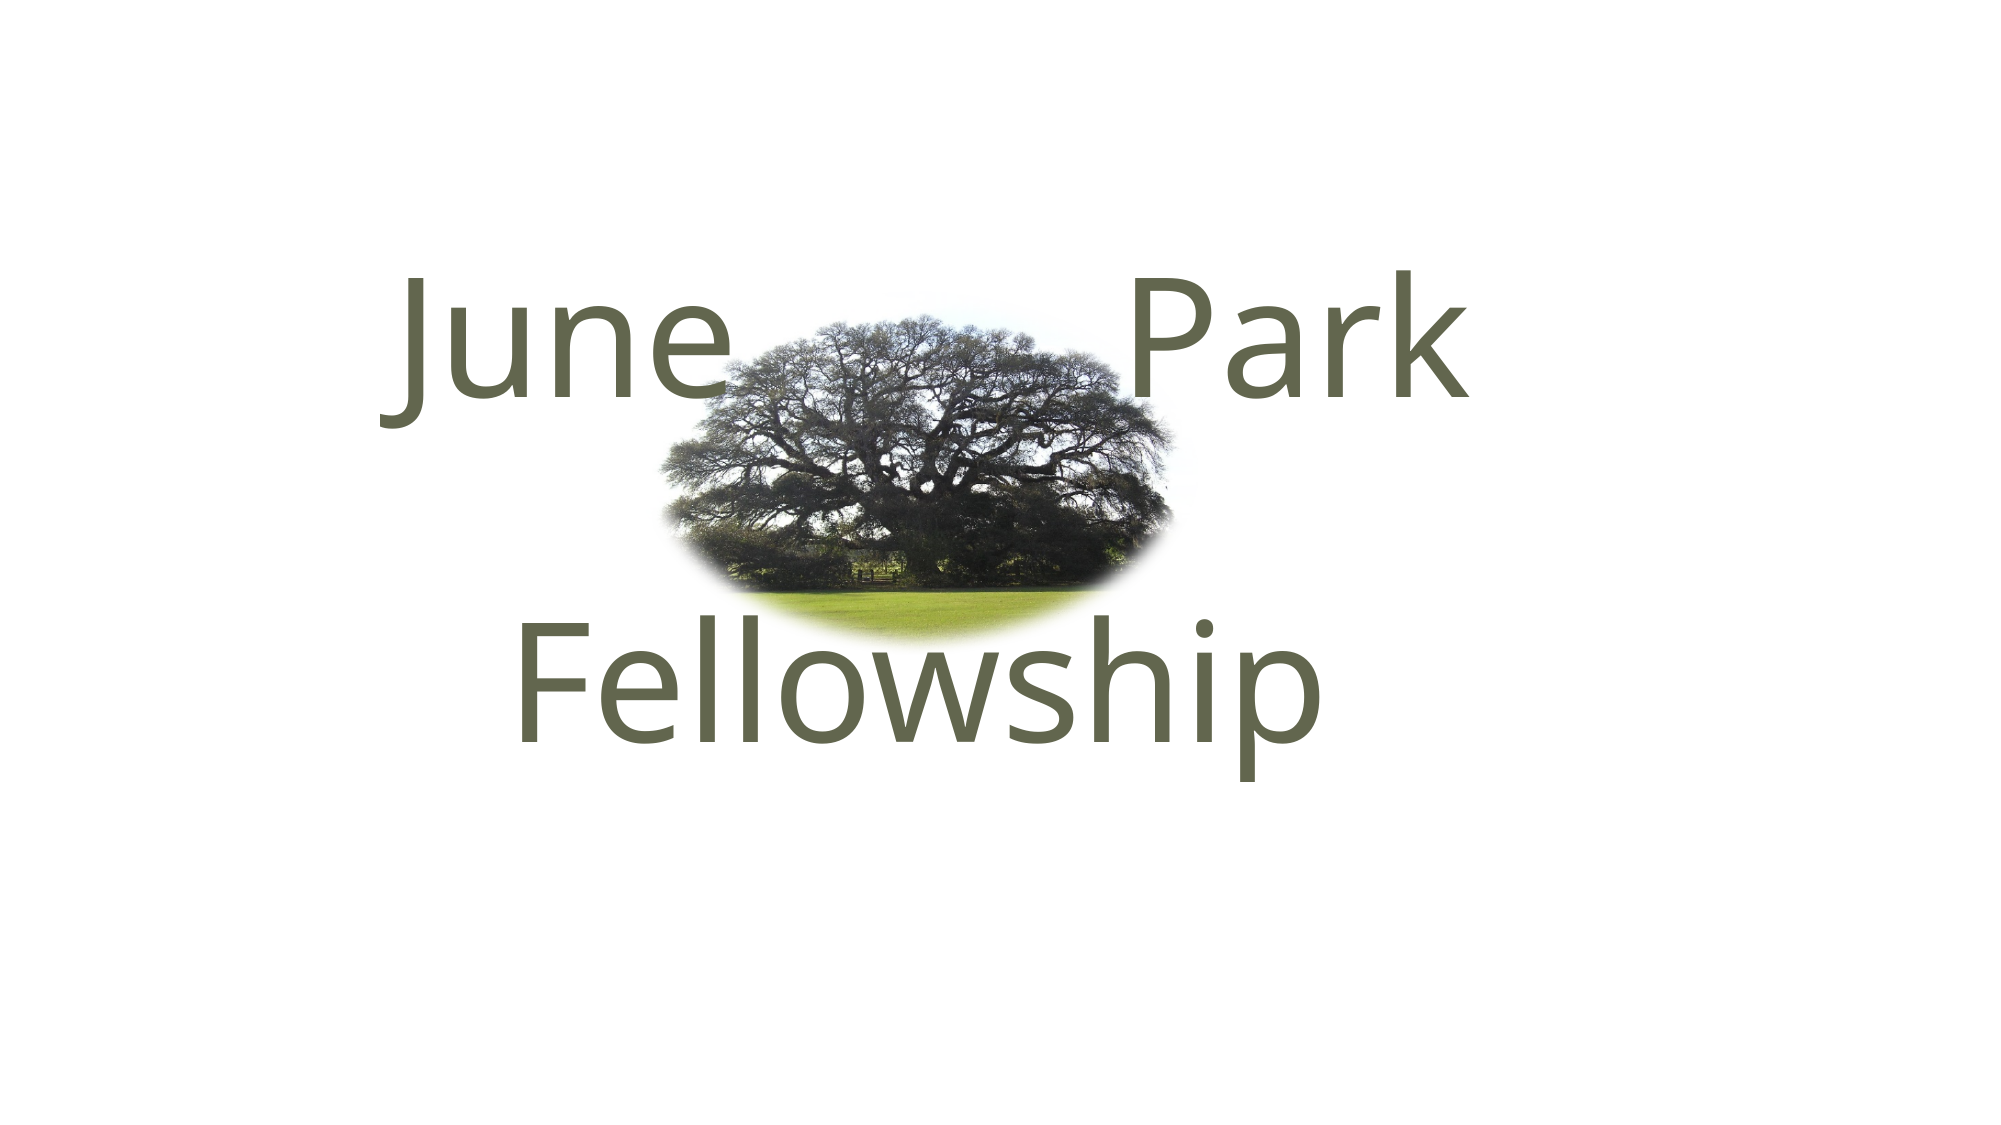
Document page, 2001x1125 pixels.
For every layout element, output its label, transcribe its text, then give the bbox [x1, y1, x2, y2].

text_box June [378, 223, 754, 438]
picture [636, 290, 1200, 656]
text_box Park [1105, 223, 1488, 438]
text_box Fellowship [491, 568, 1345, 784]
